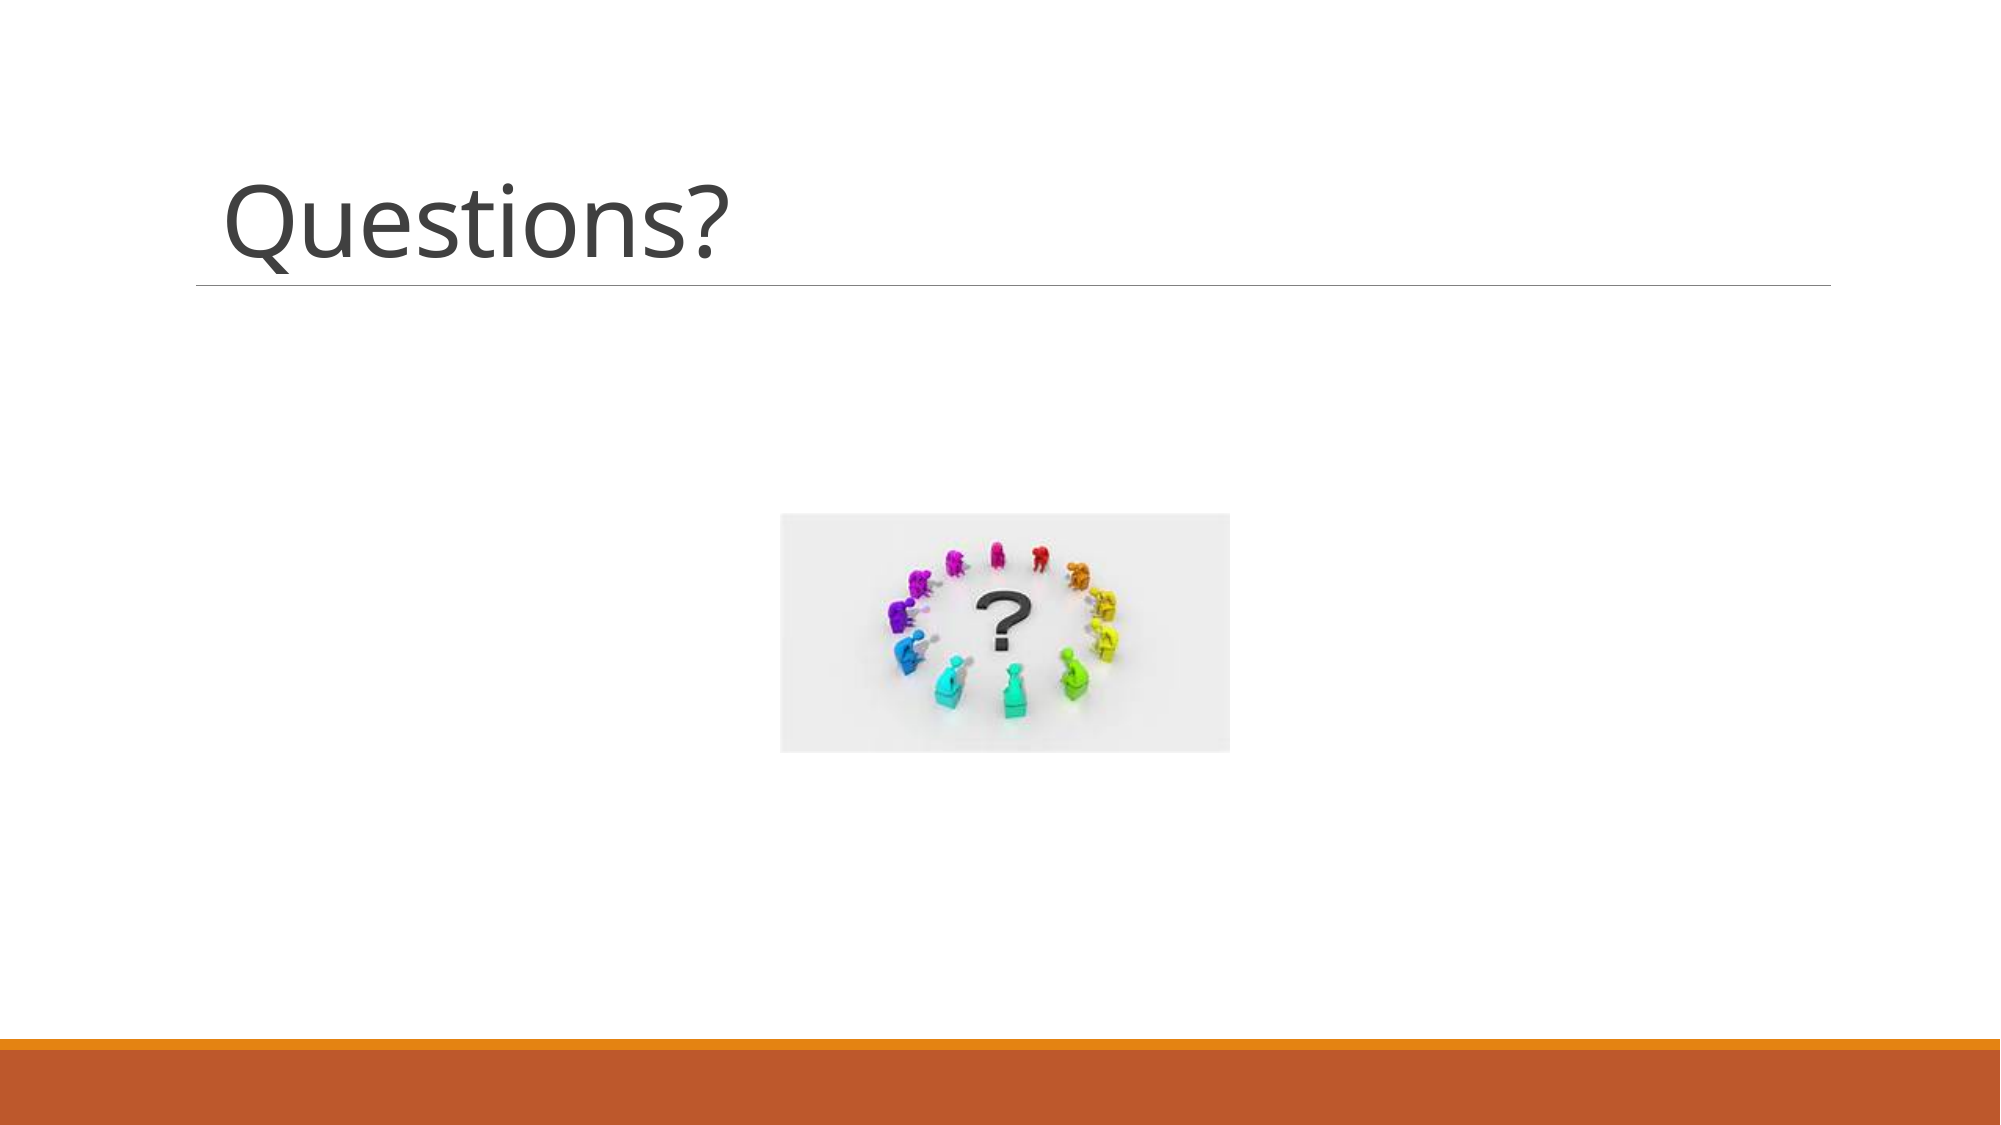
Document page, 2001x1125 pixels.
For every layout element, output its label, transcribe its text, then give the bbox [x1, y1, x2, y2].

title Questions? [180, 47, 1830, 285]
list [780, 512, 1230, 753]
